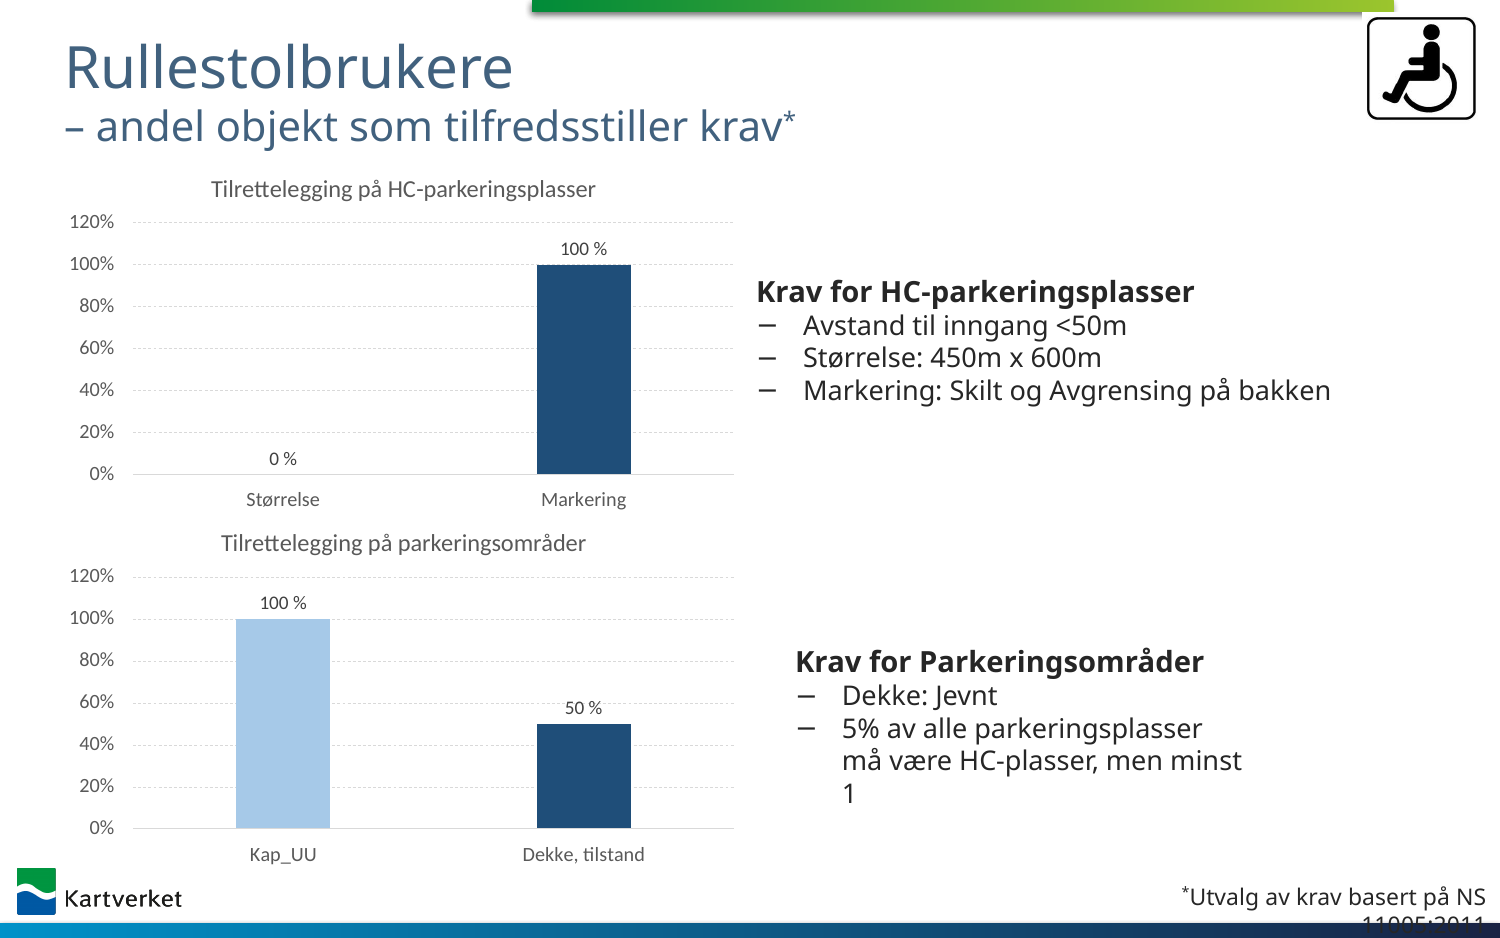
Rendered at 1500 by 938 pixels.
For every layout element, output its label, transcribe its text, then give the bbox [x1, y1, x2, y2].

picture [62, 166, 746, 519]
text_box Rullestolbrukere – andel objekt som tilfredsstiller krav* [49, 25, 1431, 158]
text_box Krav for Parkeringsområder Dekke: Jevnt 5% av alle parkeringsplasser må være HC-plasser, men minst 1 [780, 636, 1261, 816]
picture [62, 520, 746, 874]
picture [1362, 12, 1481, 126]
text_box *Utvalg av krav basert på NS 11005:2011 [1068, 873, 1500, 938]
text_box Krav for HC-parkeringsplasser Avstand til inngang <50m Størrelse: 450m x 600m Markering: Skilt og Avgrensing på bakken [750, 265, 1346, 413]
